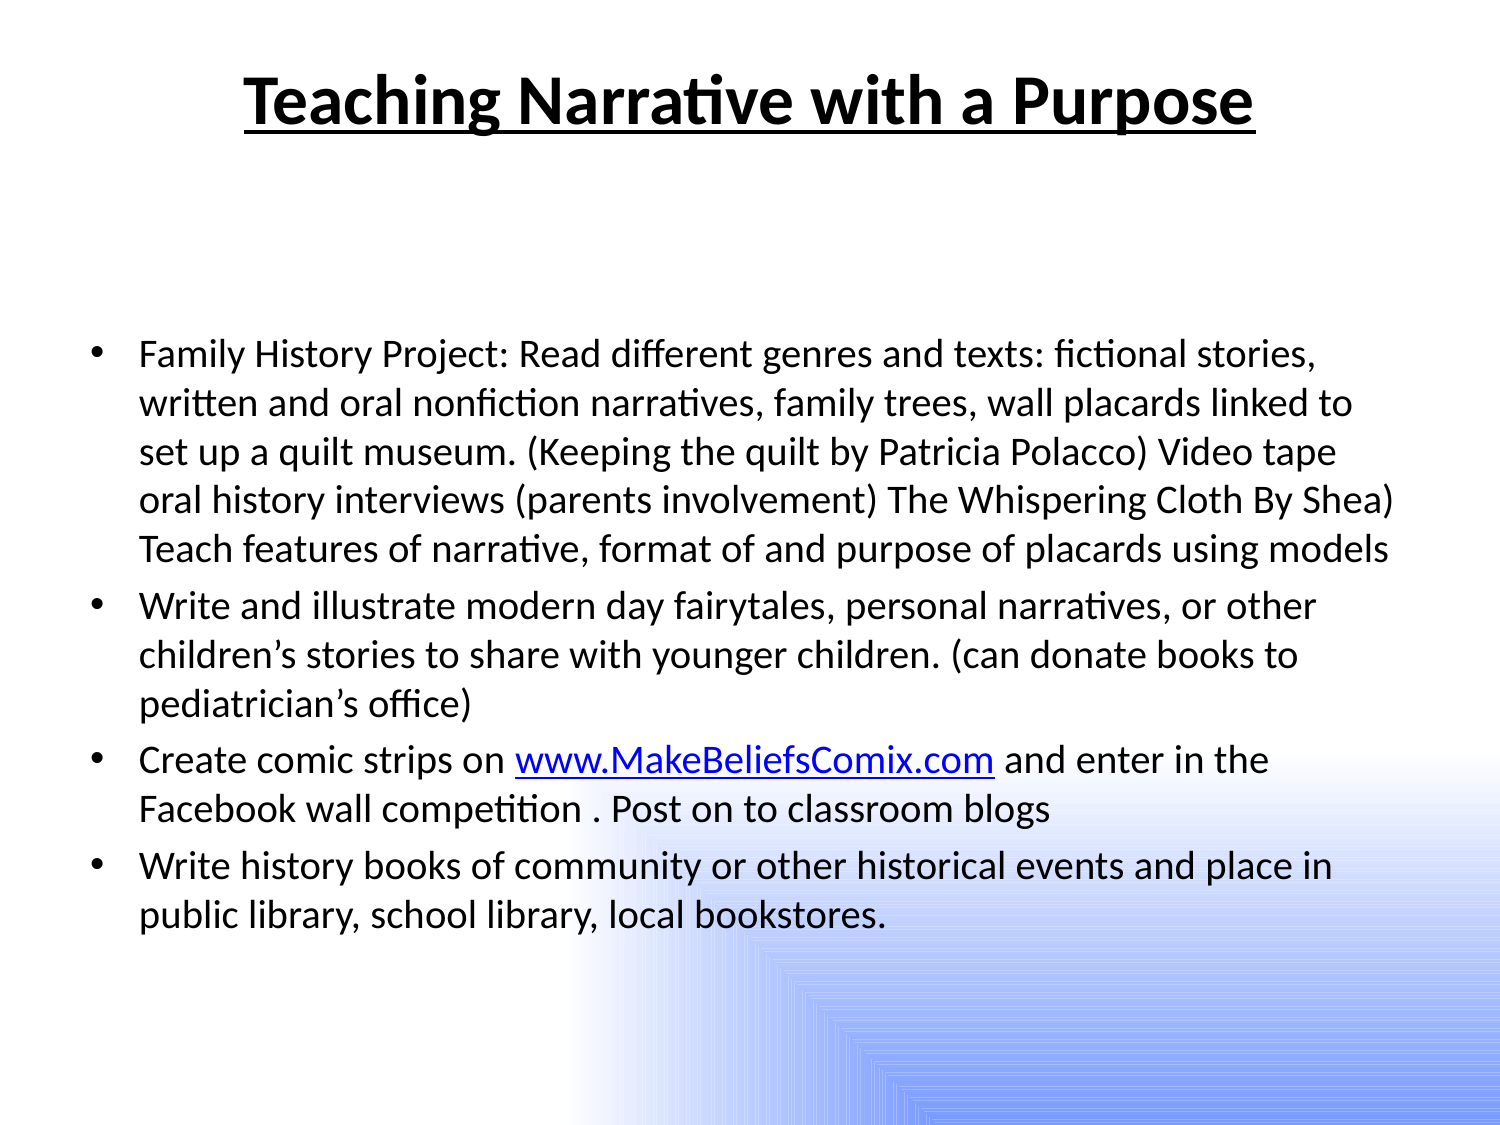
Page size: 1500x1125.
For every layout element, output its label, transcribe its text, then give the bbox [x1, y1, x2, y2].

list Family History Project: Read different genres and texts: fictional stories, written and oral nonfiction narratives, family trees, wall placards linked to set up a quilt museum. (Keeping the quilt by Patricia Polacco) Video tape oral history interviews (parents involvement) The Whispering Cloth By Shea) Teach features of narrative, format of and purpose of placards using models Write and illustrate modern day fairytales, personal narratives, or other children’s stories to share with younger children. (can donate books to pediatrician’s office) Create comic strips on www.MakeBeliefsComix.com and enter in the Facebook wall competition . Post on to classroom blogs Write history books of community or other historical events and place in public library, school library, local bookstores. [75, 262, 1425, 1005]
title Teaching Narrative with a Purpose [75, 45, 1425, 233]
